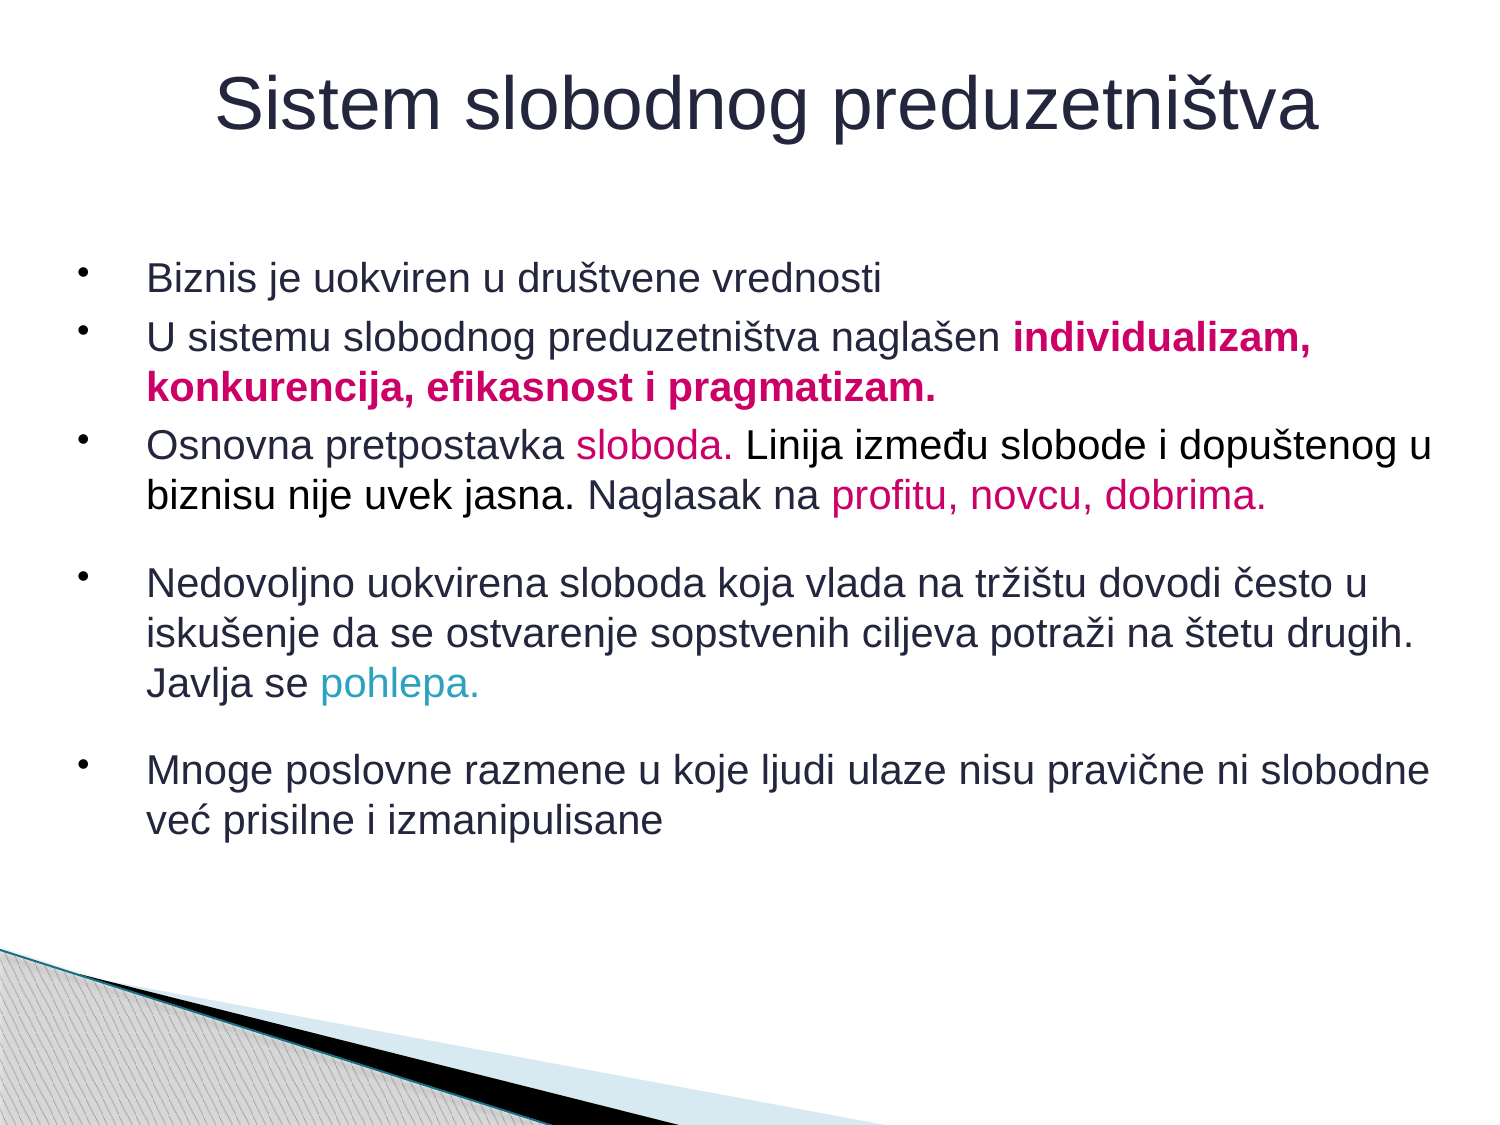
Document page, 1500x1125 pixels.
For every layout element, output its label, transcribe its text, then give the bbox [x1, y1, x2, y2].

list Sistem slobodnog preduzetništva Biznis je uokviren u društvene vrednosti U sistemu slobodnog preduzetništva naglašen individualizam, konkurencija, efikasnost i pragmatizam. Osnovna pretpostavka sloboda. Linija između slobode i dopuštenog u biznisu nije uvek jasna. Naglasak na profitu, novcu, dobrima. Nedovoljno uokvirena sloboda koja vlada na tržištu dovodi često u iskušenje da se ostvarenje sopstvenih ciljeva potraži na štetu drugih. Javlja se pohlepa. Mnoge poslovne razmene u koje ljudi ulaze nisu pravične ni slobodne već prisilne i izmanipulisane [40, 46, 1471, 986]
